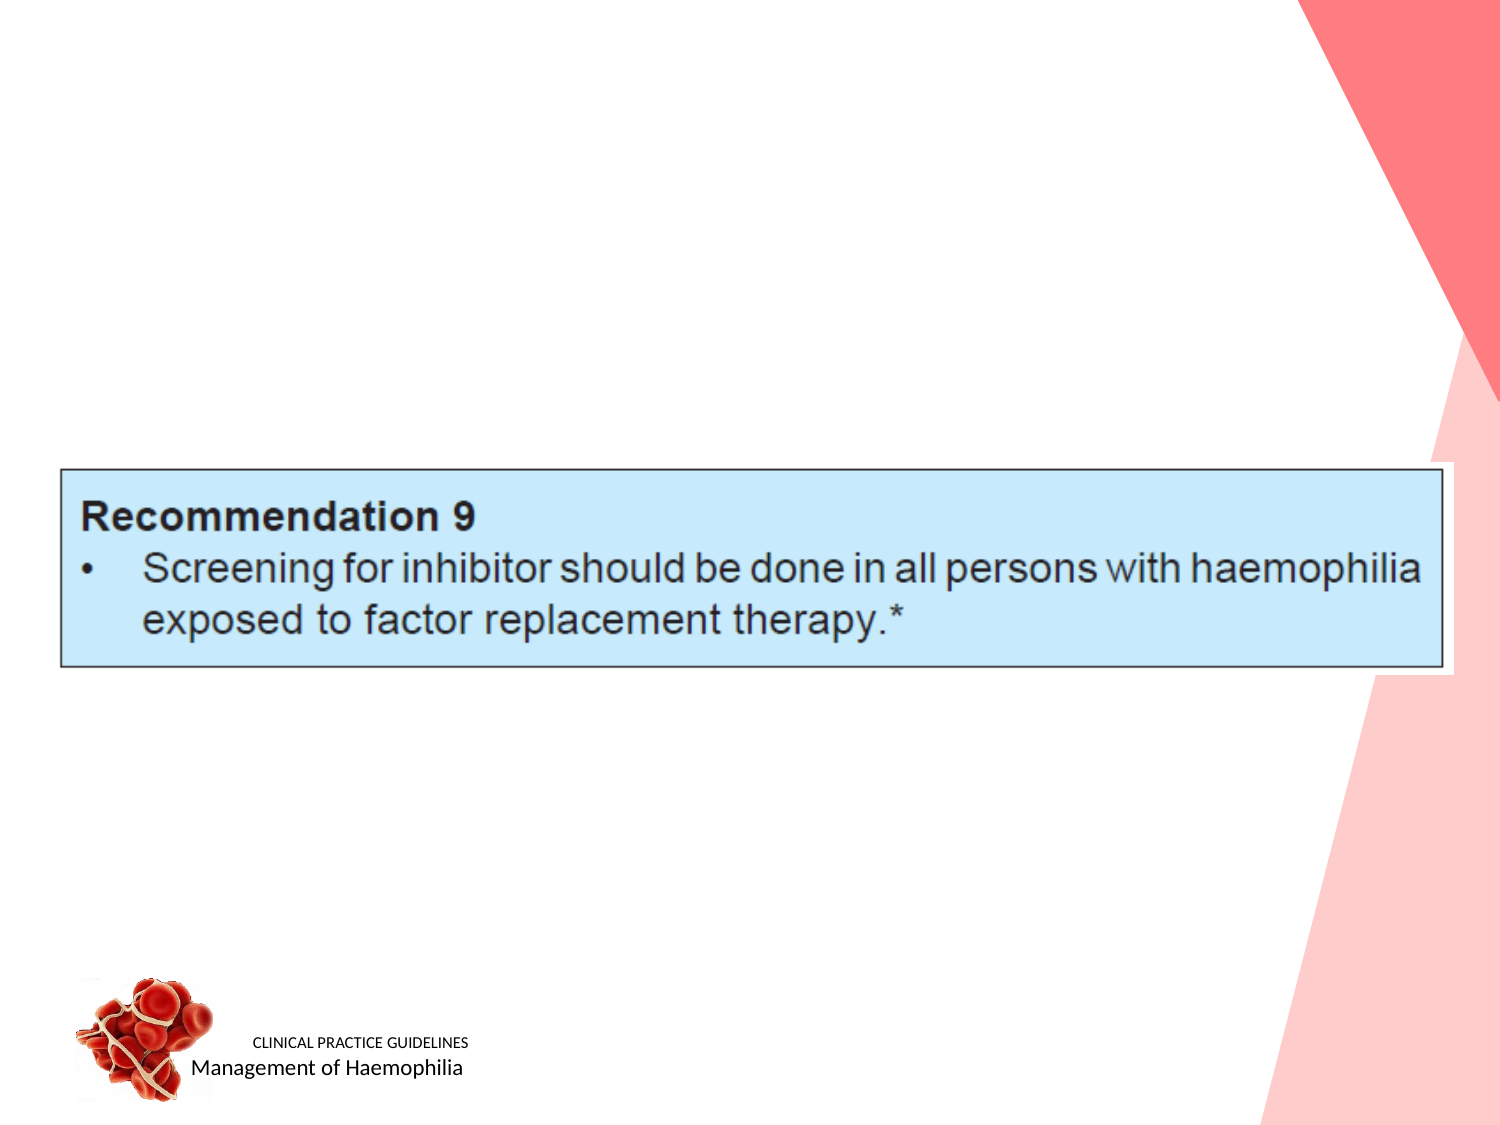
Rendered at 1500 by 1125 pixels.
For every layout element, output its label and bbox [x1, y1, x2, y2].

text_box [74, 0, 1500, 1125]
picture [49, 462, 1455, 676]
